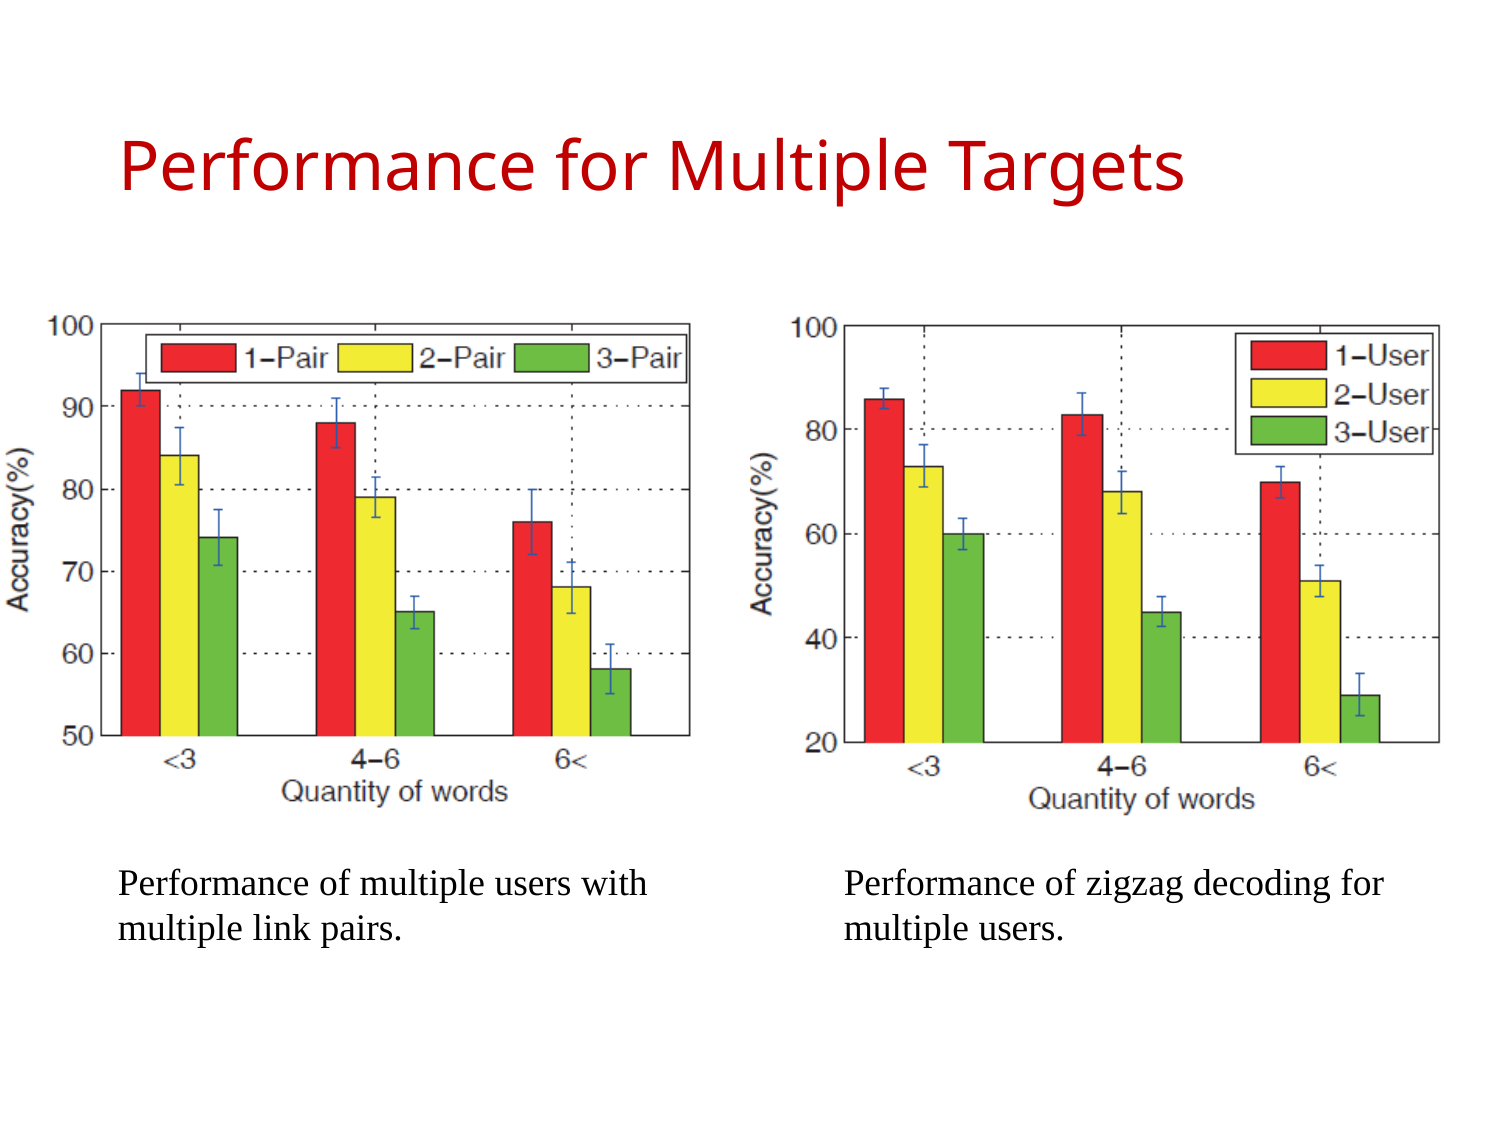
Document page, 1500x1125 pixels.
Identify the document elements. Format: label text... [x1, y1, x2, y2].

picture [0, 311, 700, 817]
picture [749, 311, 1448, 817]
title Performance for Multiple Targets [103, 59, 1397, 278]
text_box Performance of multiple users with multiple link pairs. [103, 850, 772, 956]
text_box Performance of zigzag decoding for multiple users. [828, 850, 1477, 956]
